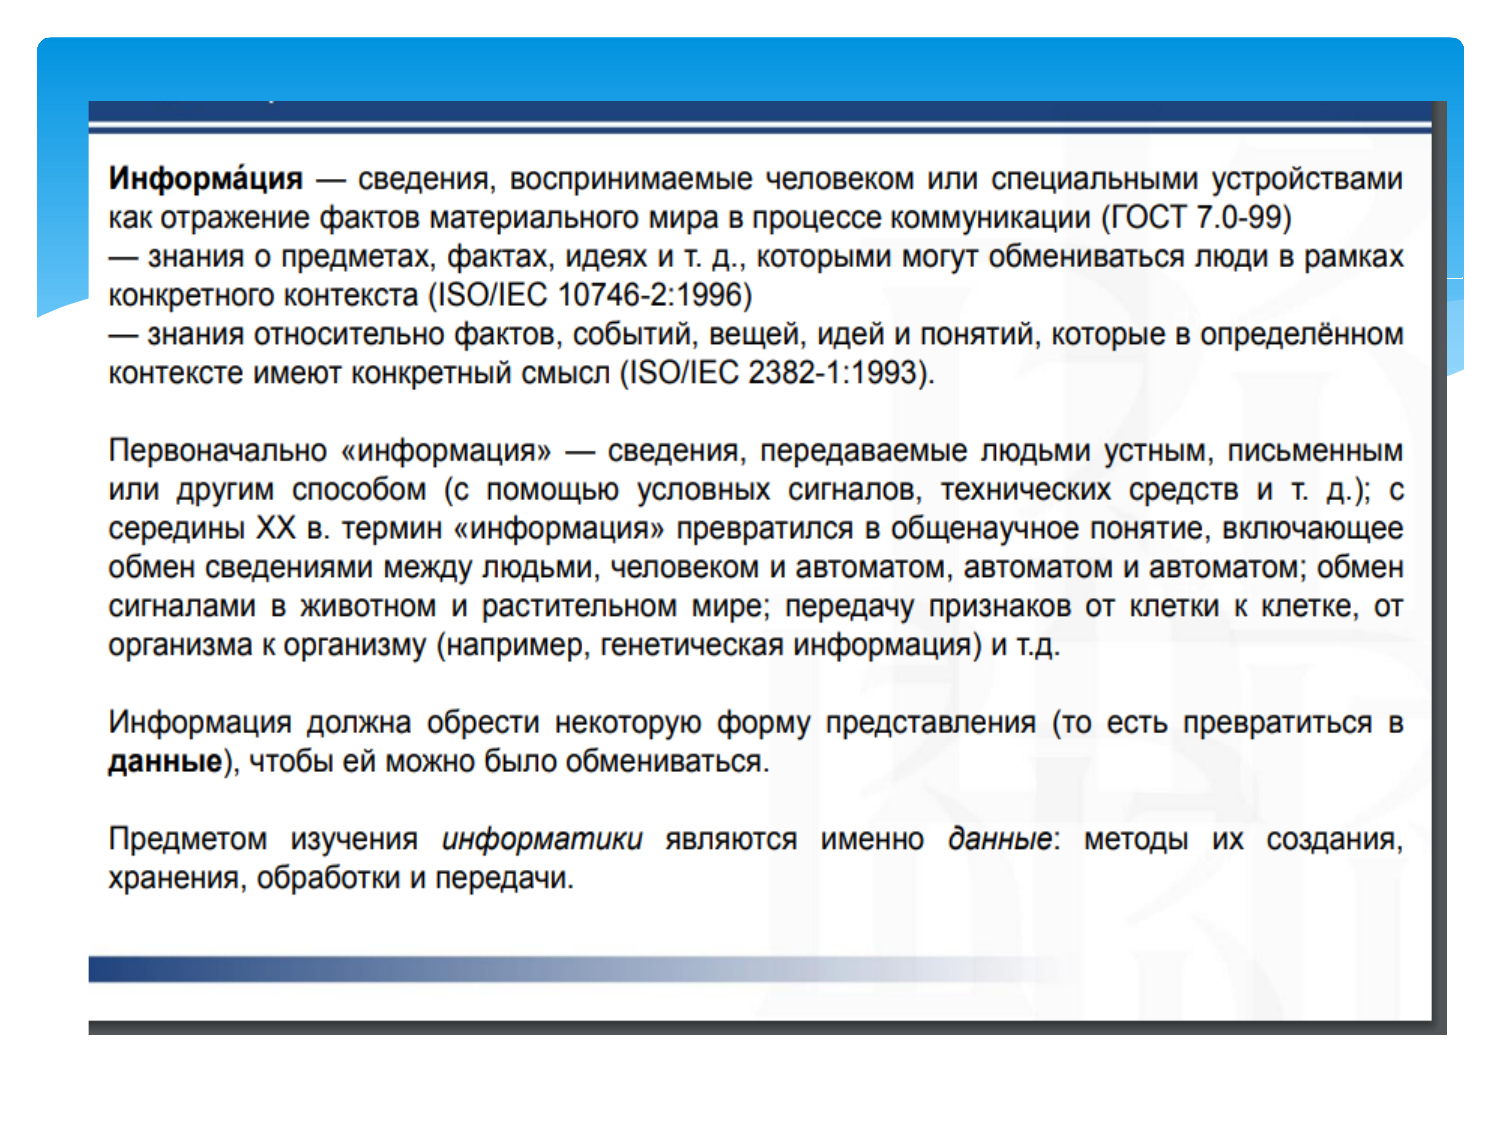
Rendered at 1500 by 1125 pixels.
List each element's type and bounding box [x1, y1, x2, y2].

picture [88, 101, 1448, 1036]
